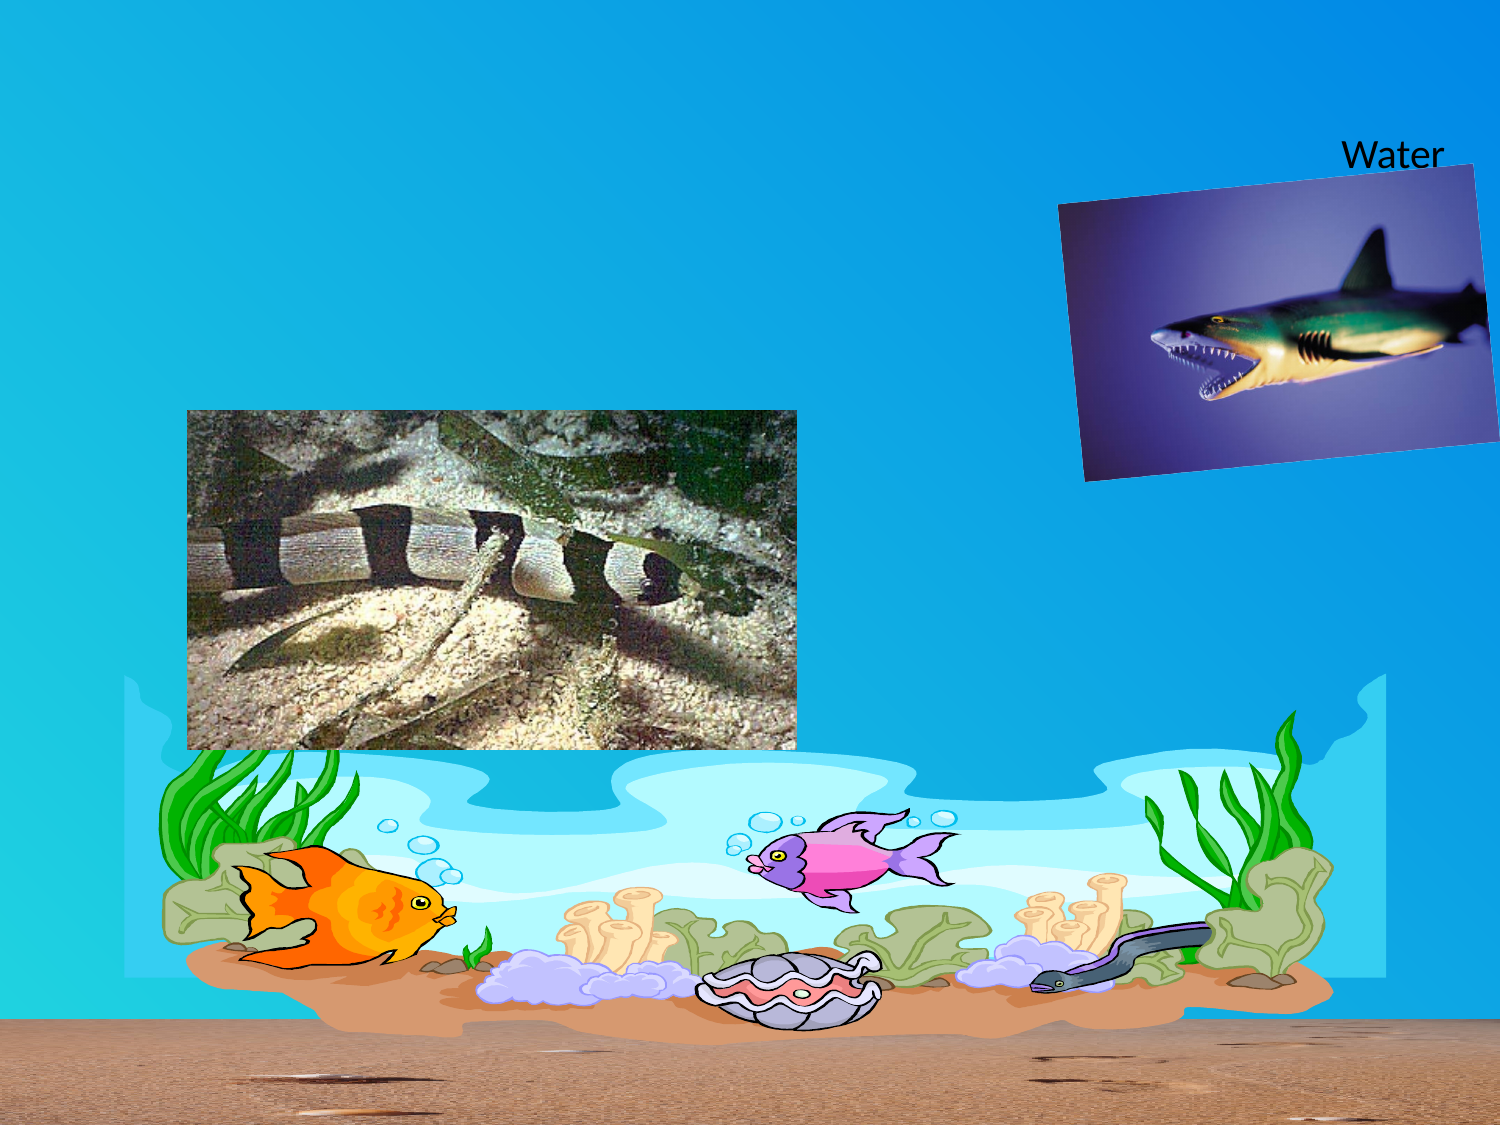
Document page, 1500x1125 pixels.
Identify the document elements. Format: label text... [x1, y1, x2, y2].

picture [0, 0, 1500, 1125]
title Water [949, 35, 1500, 270]
picture [1058, 164, 1500, 481]
